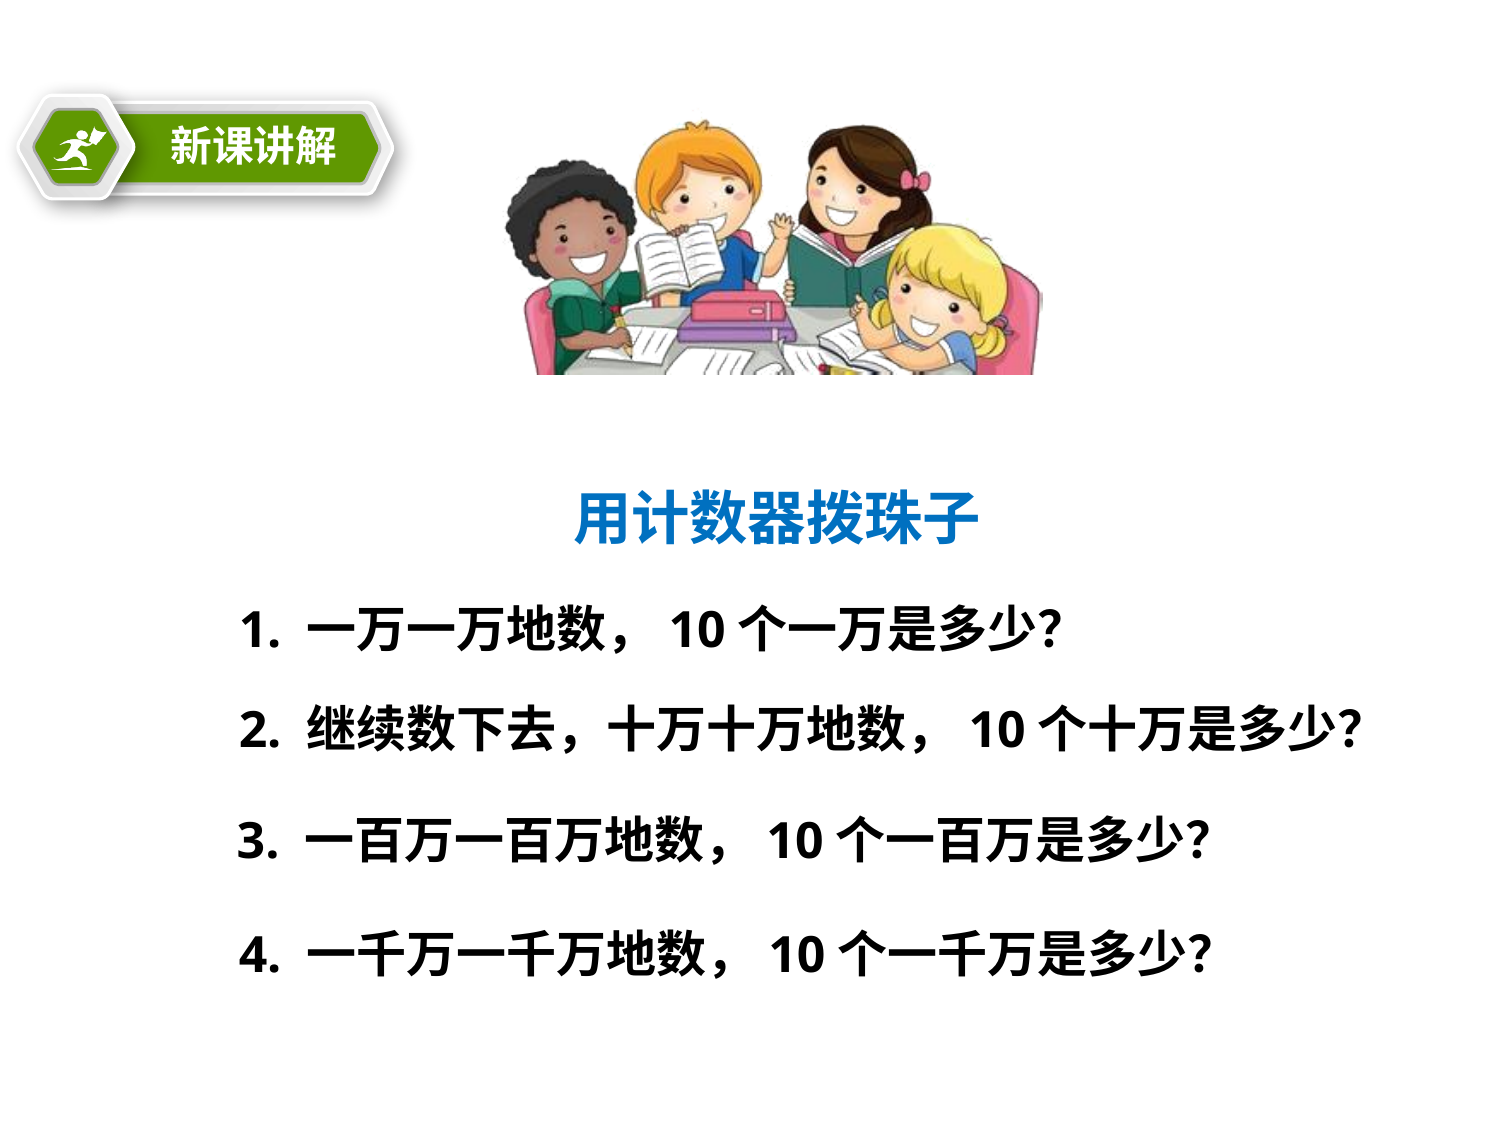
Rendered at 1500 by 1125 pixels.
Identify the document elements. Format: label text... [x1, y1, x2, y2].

text_box 1. 一万一万地数，10个一万是多少？ [223, 590, 1422, 664]
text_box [17, 95, 393, 235]
text_box 2. 继续数下去，十万十万地数，10个十万是多少？ [223, 690, 1422, 766]
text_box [501, 0, 1088, 559]
text_box 4. 一千万一千万地数，10个一千万是多少？ [223, 916, 1422, 988]
text_box 3. 一百万一百万地数，10个一百万是多少？ [221, 799, 1420, 879]
